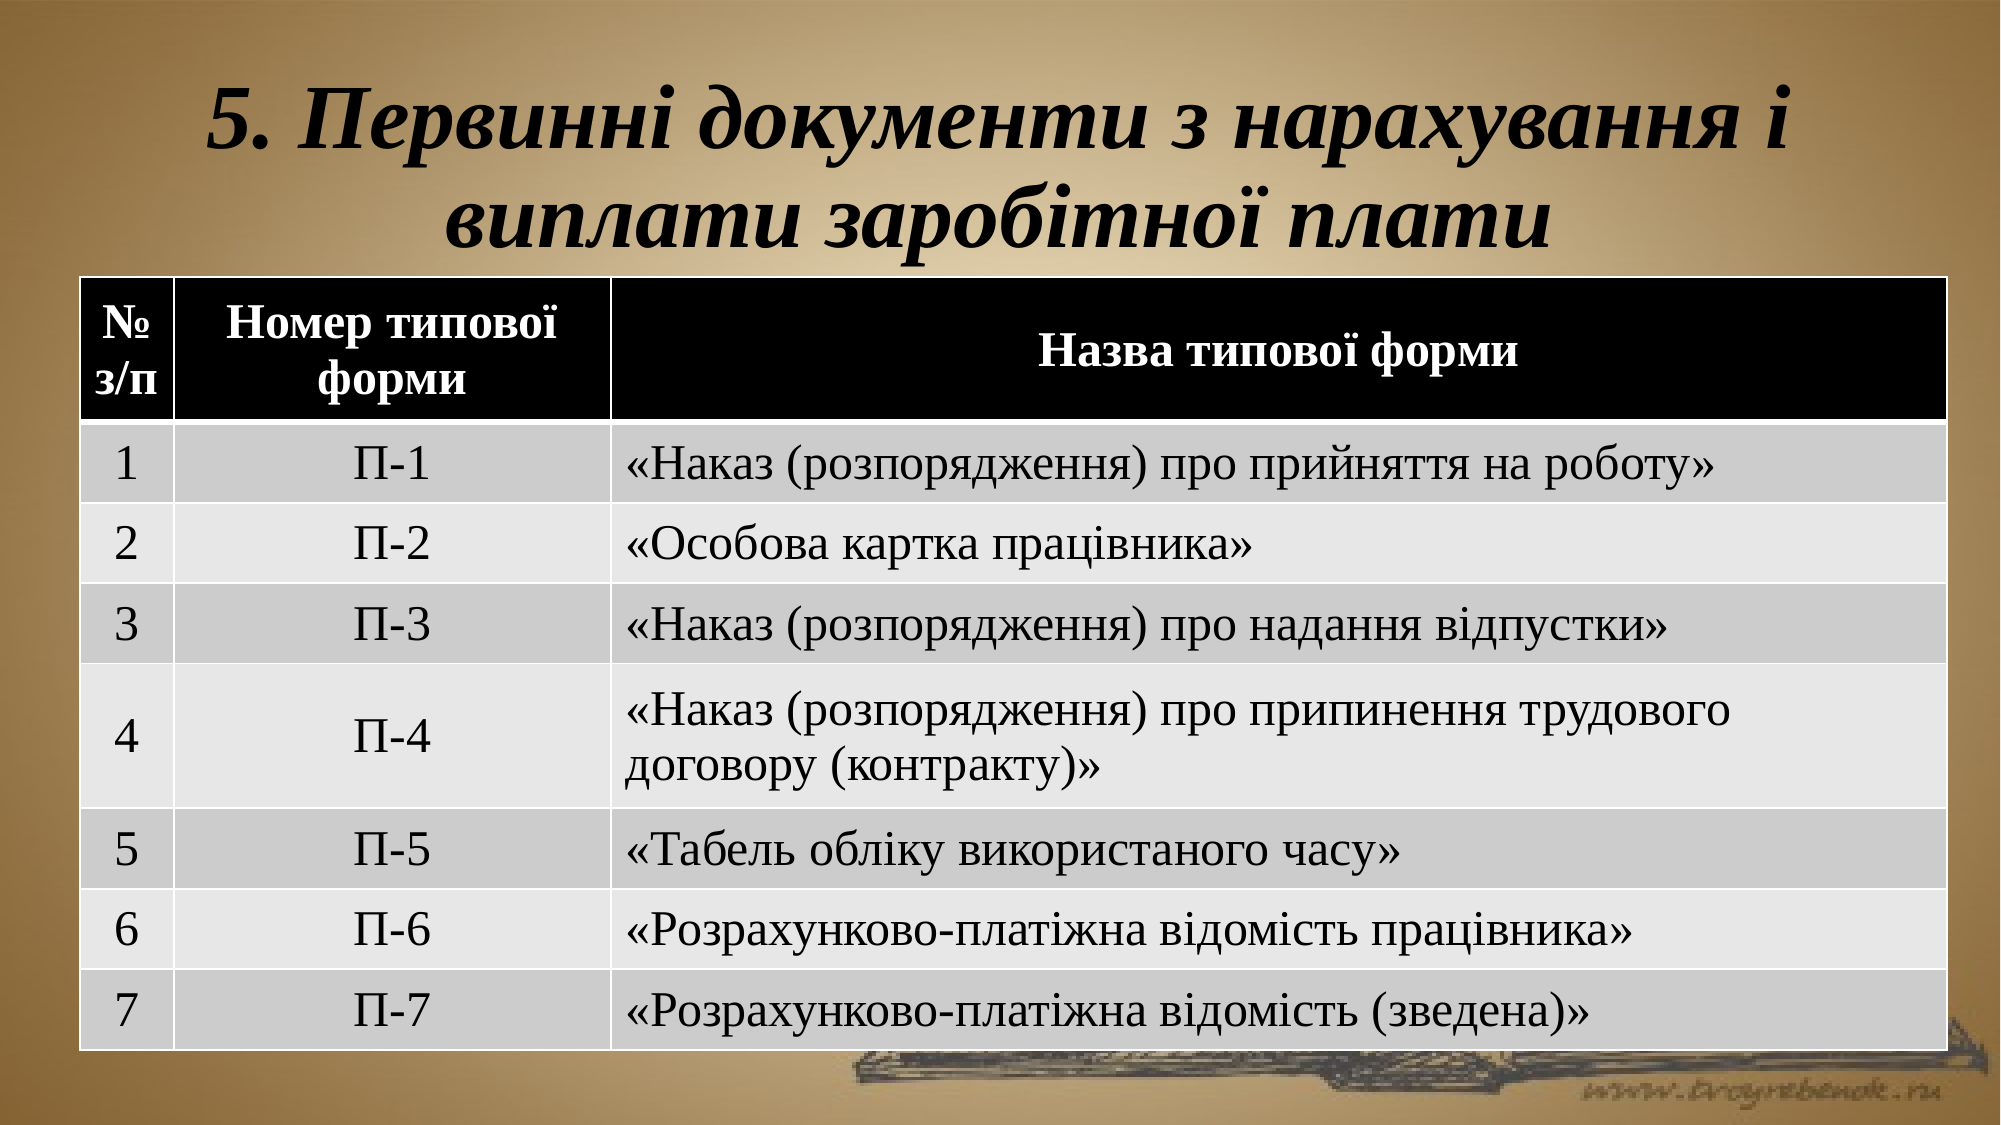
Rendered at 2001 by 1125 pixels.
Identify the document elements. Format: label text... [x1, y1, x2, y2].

table_cell «Розрахунково-платіжна відомість (зведена)» [612, 970, 1946, 1049]
table_cell «Особова картка працівника» [612, 504, 1946, 582]
table_cell «Наказ (розпорядження) про надання відпустки» [612, 584, 1946, 663]
table_cell «Табель обліку використаного часу» [612, 809, 1946, 888]
table_cell «Наказ (розпорядження) про прийняття на роботу» [612, 425, 1946, 502]
table_cell П-6 [175, 890, 610, 968]
table_header Номер типової форми [175, 278, 610, 419]
table_cell 5 [81, 809, 173, 888]
table_cell 4 [81, 664, 173, 807]
picture [0, 0, 2001, 1125]
title 5. Первинні документи з нарахування і виплати заробітної плати [137, 59, 1863, 276]
table_cell 7 [81, 970, 173, 1049]
table_cell «Розрахунково-платіжна відомість працівника» [612, 890, 1946, 968]
table_header № з/п [81, 278, 173, 419]
table_cell 2 [81, 504, 173, 582]
table_cell П-5 [175, 809, 610, 888]
table_header Назва типової форми [612, 278, 1946, 419]
table_cell П-1 [175, 425, 610, 502]
table_cell 1 [81, 425, 173, 502]
table_cell «Наказ (розпорядження) про припинення трудового договору (контракту)» [612, 664, 1946, 807]
table_cell 6 [81, 890, 173, 968]
table_cell 3 [81, 584, 173, 663]
table_cell П-2 [175, 504, 610, 582]
table_cell П-4 [175, 664, 610, 807]
table_cell П-3 [175, 584, 610, 663]
table_cell П-7 [175, 970, 610, 1049]
